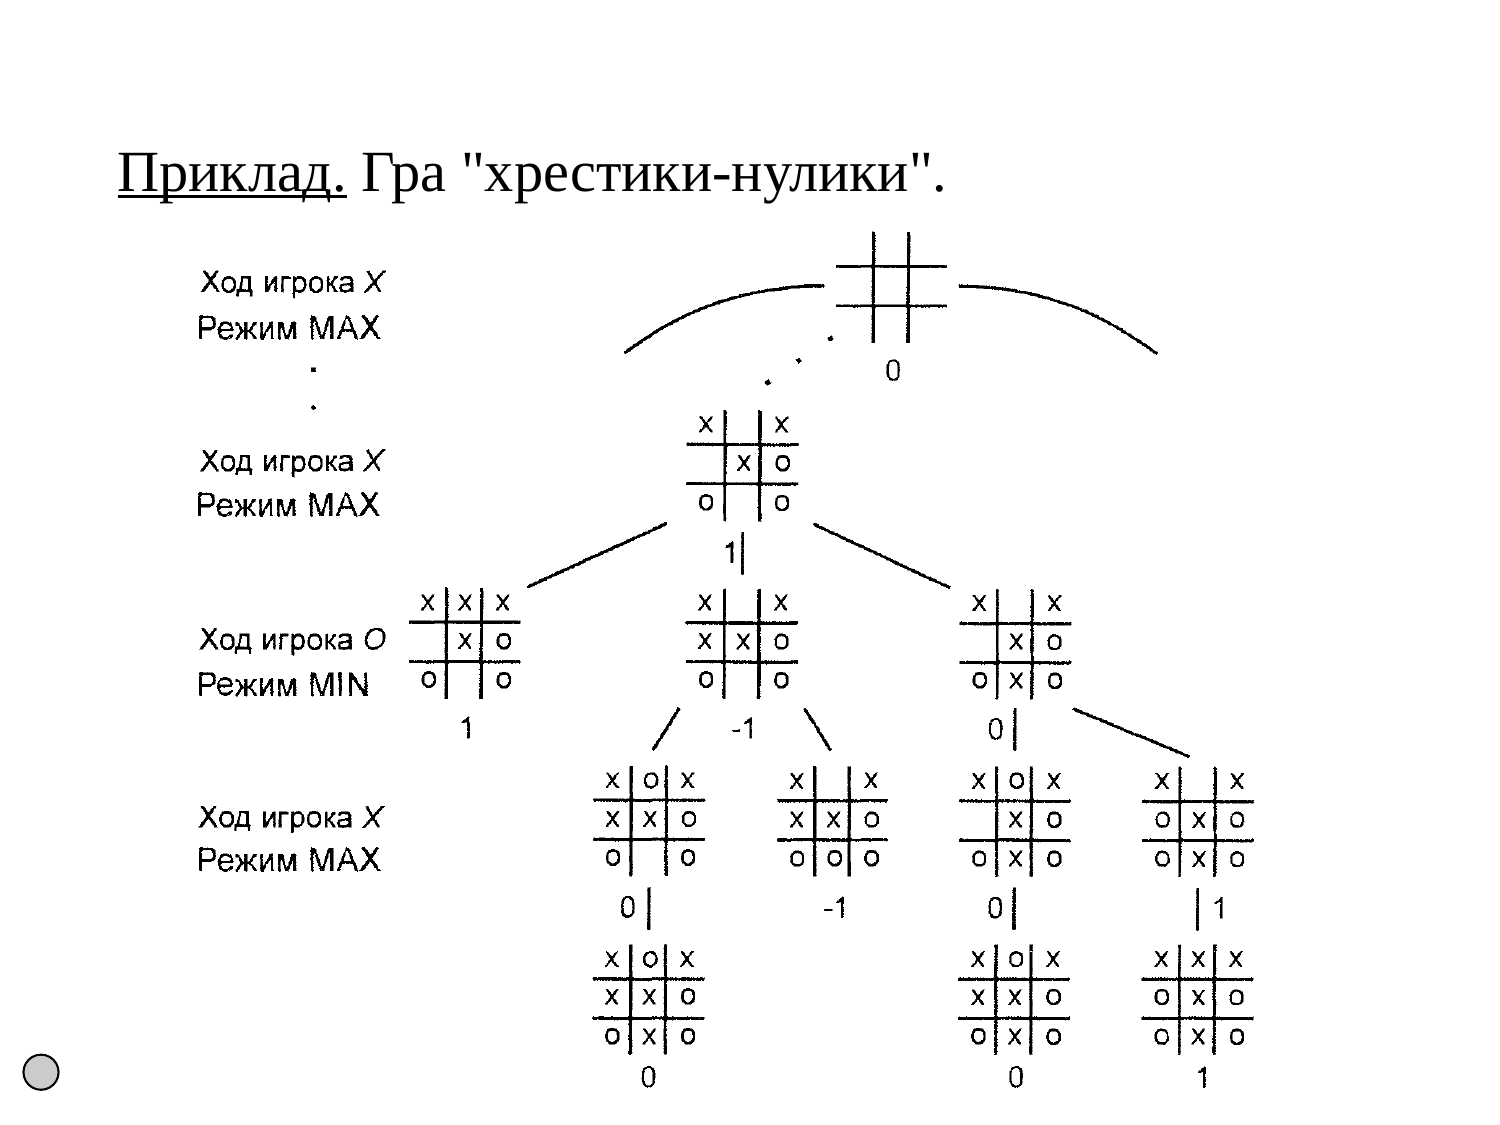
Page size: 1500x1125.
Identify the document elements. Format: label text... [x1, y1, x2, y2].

text_box Приклад. Гра "хрестики-нулики". [0, 125, 1500, 232]
text_box [23, 1054, 59, 1090]
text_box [159, 217, 1282, 1107]
